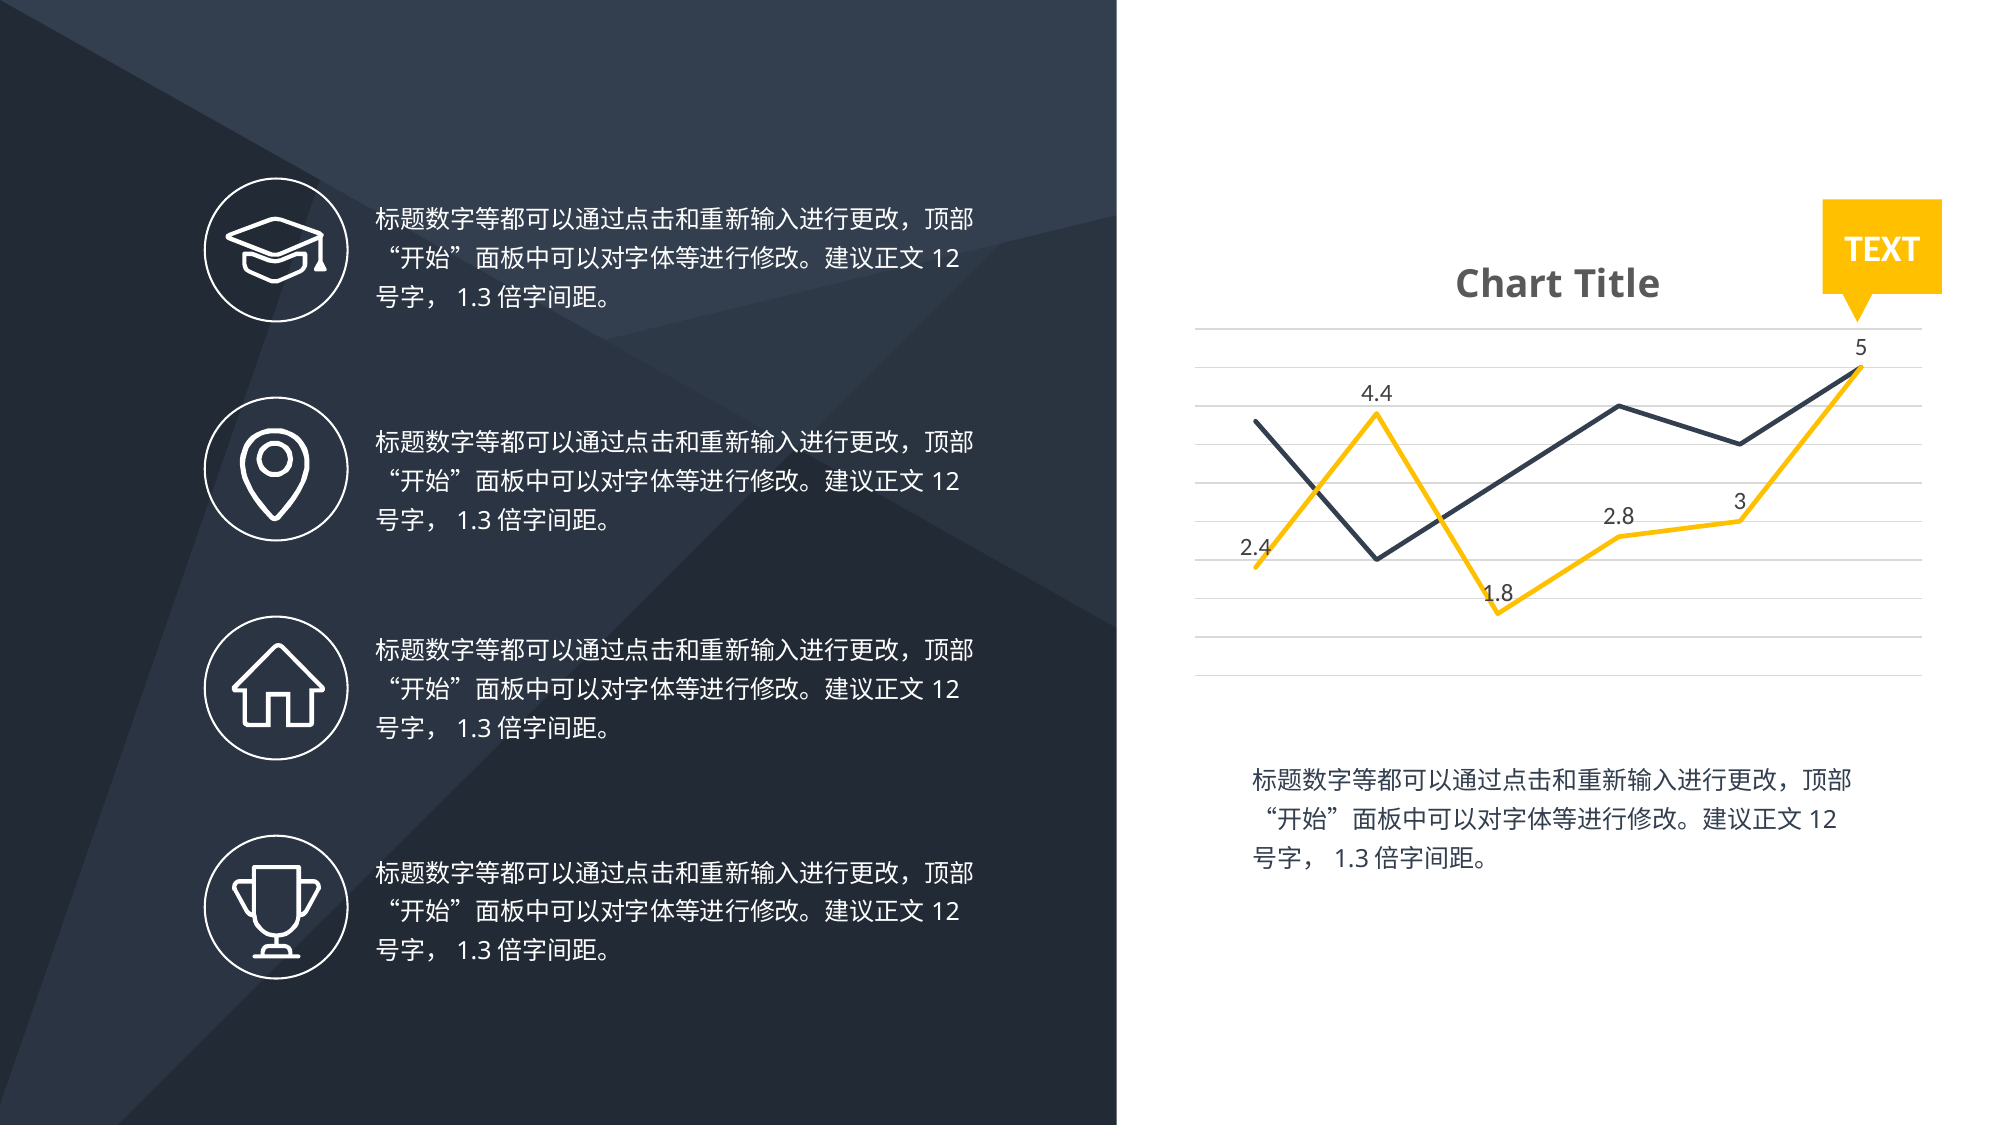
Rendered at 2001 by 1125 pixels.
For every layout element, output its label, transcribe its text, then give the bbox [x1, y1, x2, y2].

text_box 标题数字等都可以通过点击和重新输入进行更改，顶部“开始”面板中可以对字体等进行修改。建议正文12号字，1.3倍字间距。 [364, 412, 998, 541]
text_box TEXT [1821, 198, 1943, 296]
text_box [1116, 0, 2000, 1125]
text_box 标题数字等都可以通过点击和重新输入进行更改，顶部“开始”面板中可以对字体等进行修改。建议正文12号字，1.3倍字间距。 [364, 842, 998, 971]
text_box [204, 616, 348, 760]
text_box 标题数字等都可以通过点击和重新输入进行更改，顶部“开始”面板中可以对字体等进行修改。建议正文12号字，1.3倍字间距。 [1241, 749, 1875, 878]
chart [1179, 226, 1937, 685]
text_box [204, 835, 348, 979]
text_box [204, 178, 348, 322]
text_box 标题数字等都可以通过点击和重新输入进行更改，顶部“开始”面板中可以对字体等进行修改。建议正文12号字，1.3倍字间距。 [364, 620, 998, 749]
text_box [204, 397, 348, 541]
text_box 标题数字等都可以通过点击和重新输入进行更改，顶部“开始”面板中可以对字体等进行修改。建议正文12号字，1.3倍字间距。 [364, 188, 998, 317]
